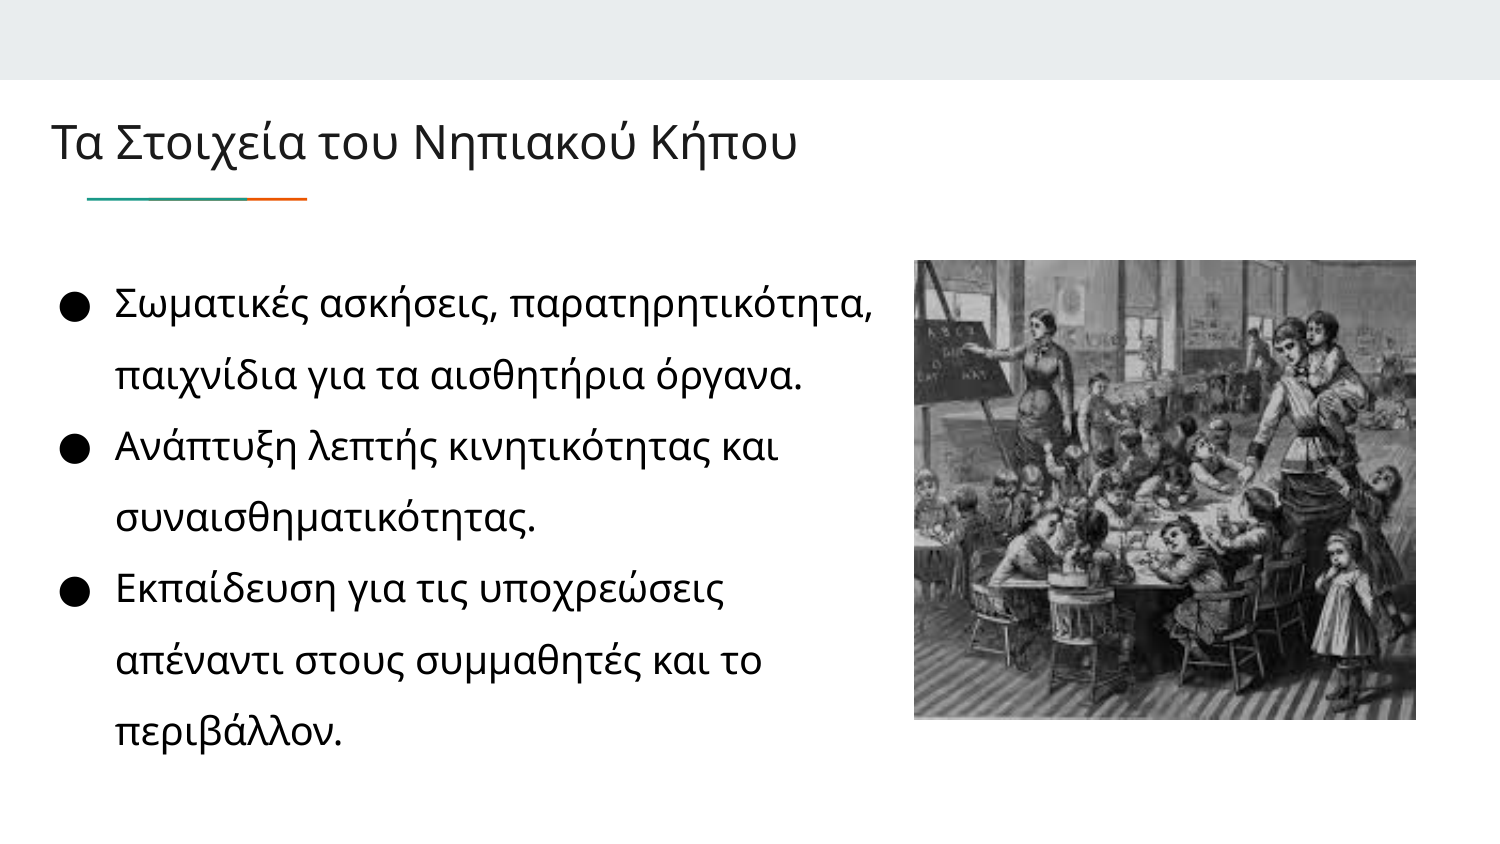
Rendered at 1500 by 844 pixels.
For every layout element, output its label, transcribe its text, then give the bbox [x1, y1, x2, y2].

list Σωματικές ασκήσεις, παρατηρητικότητα, παιχνίδια για τα αισθητήρια όργανα. Ανάπτυξη λεπτής κινητικότητας και συναισθηματικότητας. Εκπαίδευση για τις υποχρεώσεις απέναντι στους συμμαθητές και το περιβάλλον. [24, 208, 915, 800]
picture [913, 260, 1416, 720]
title Τα Στοιχεία του Νηπιακού Κήπου [36, 97, 1328, 185]
